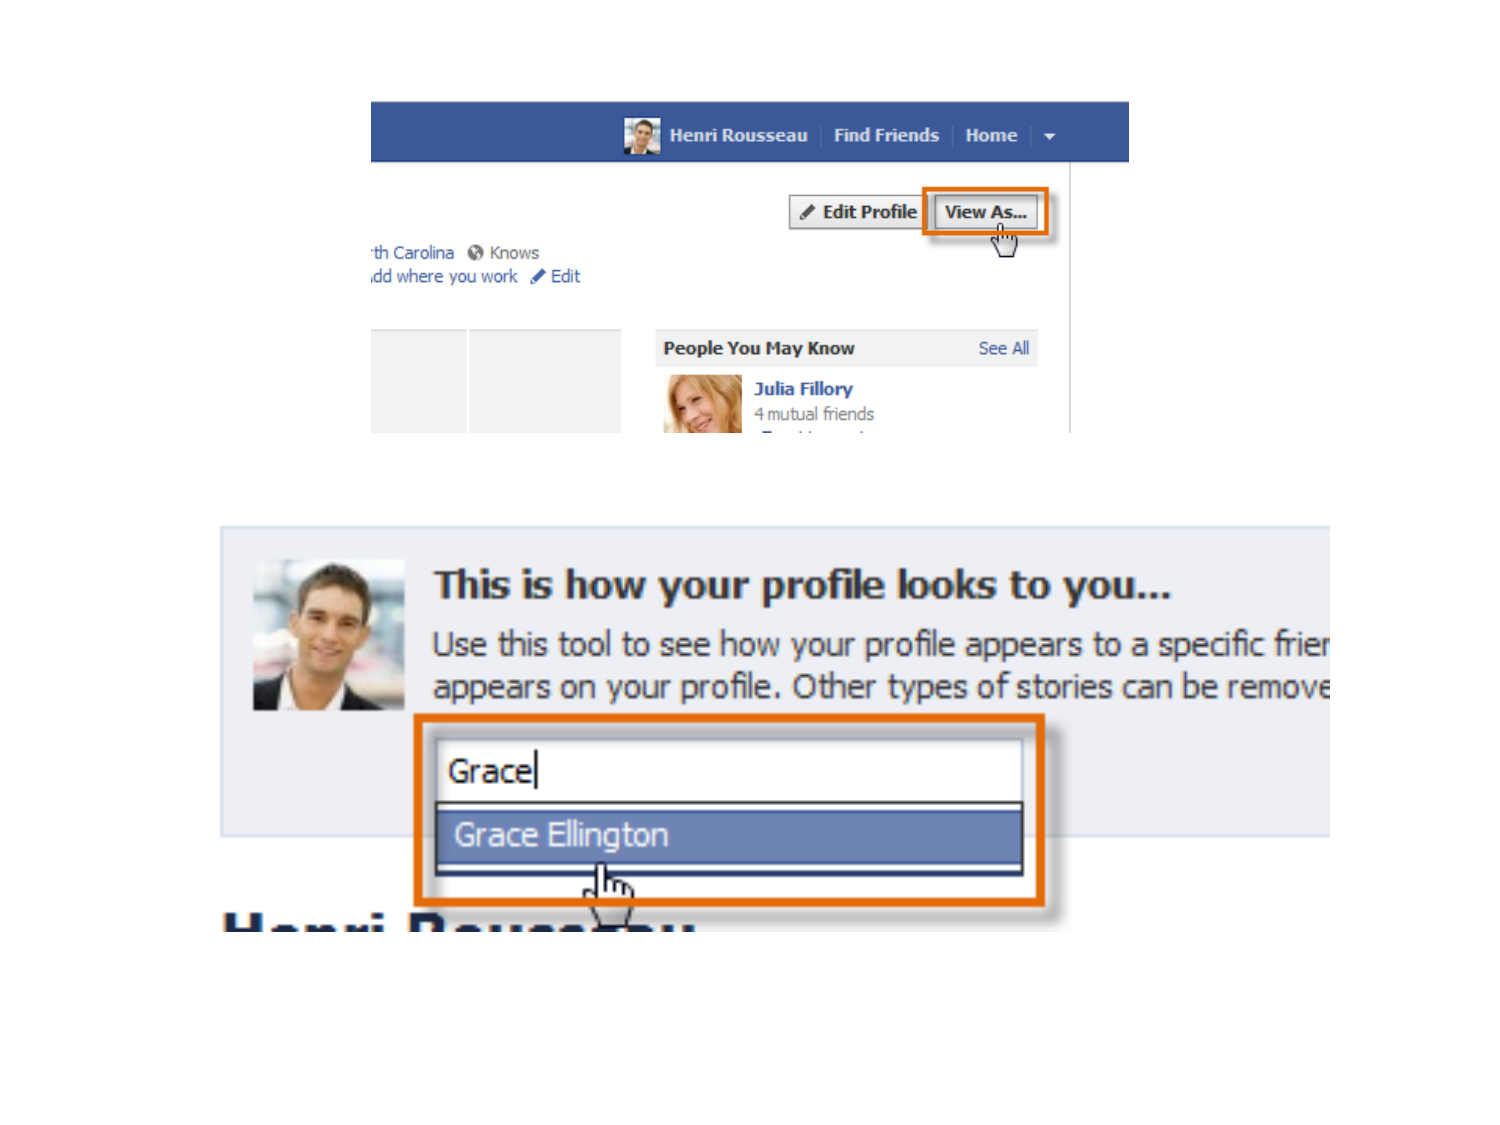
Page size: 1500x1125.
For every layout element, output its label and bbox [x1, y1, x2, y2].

picture [194, 514, 1330, 932]
picture [371, 101, 1129, 434]
